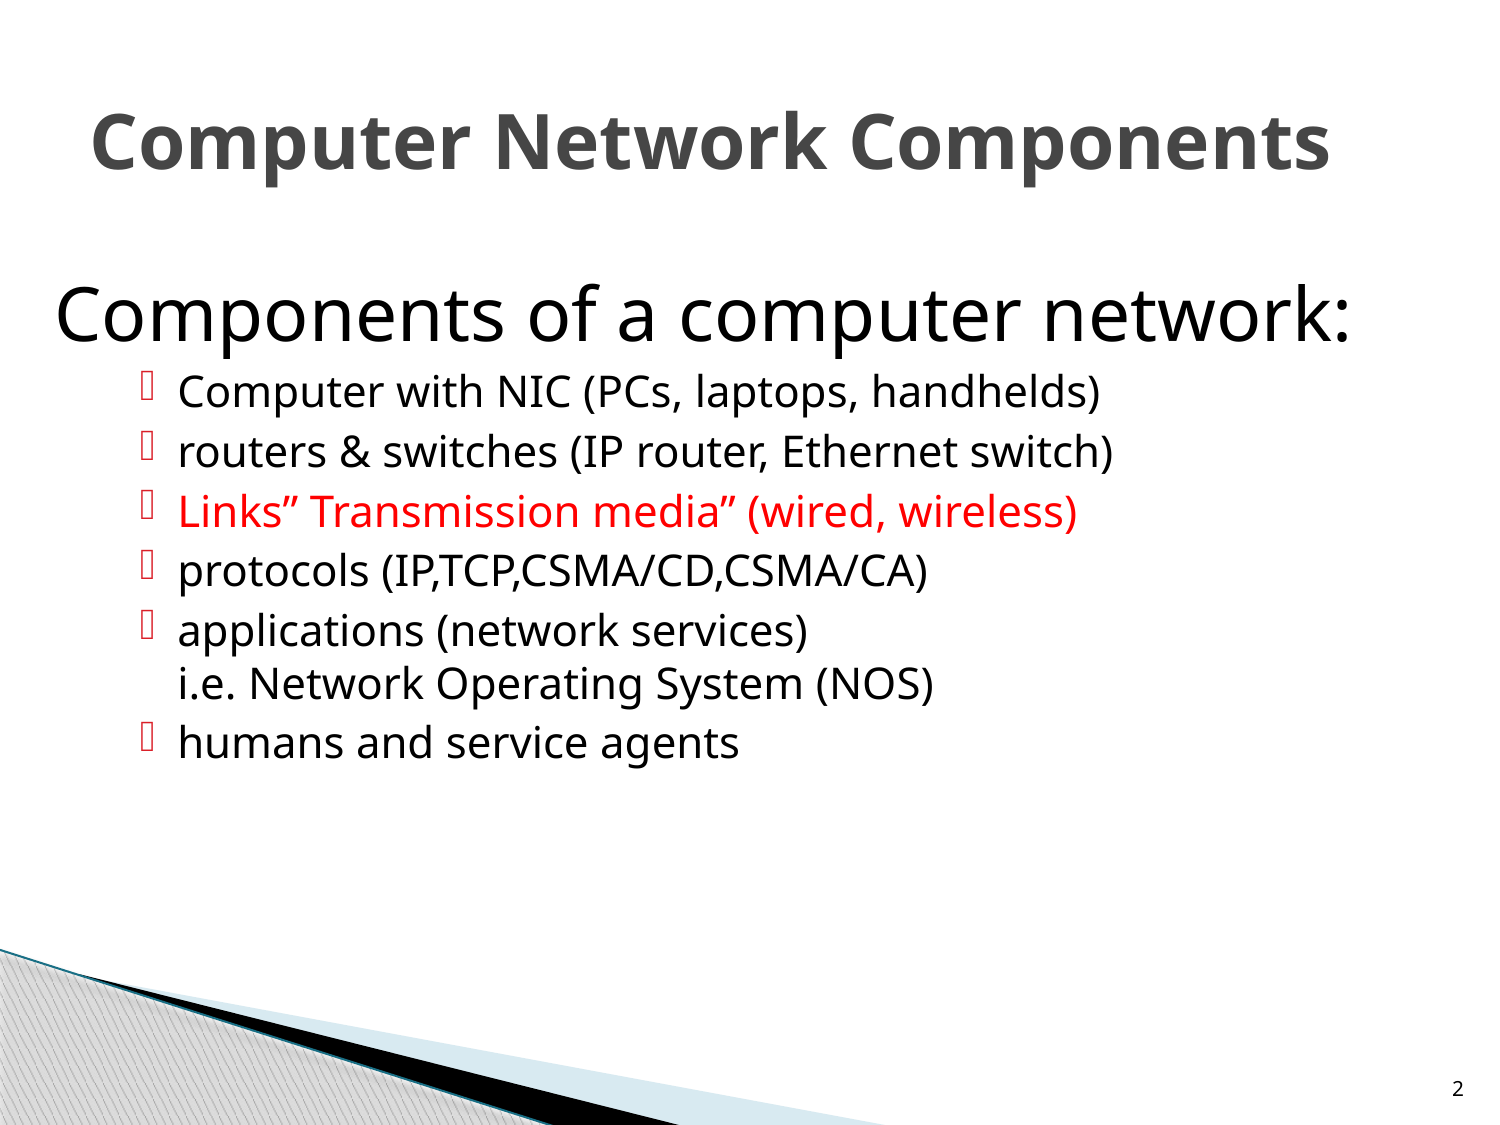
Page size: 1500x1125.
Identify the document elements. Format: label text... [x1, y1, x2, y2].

title Computer Network Components [75, 45, 1425, 233]
list Components of a computer network: Computer with NIC (PCs, laptops, handhelds) routers & switches (IP router, Ethernet switch) Links” Transmission media” (wired, wireless) protocols (IP,TCP,CSMA/CD,CSMA/CA) applications (network services) i.e. Network Operating System (NOS) humans and service agents [21, 259, 1425, 1002]
slide_number 2 [1418, 1051, 1479, 1112]
